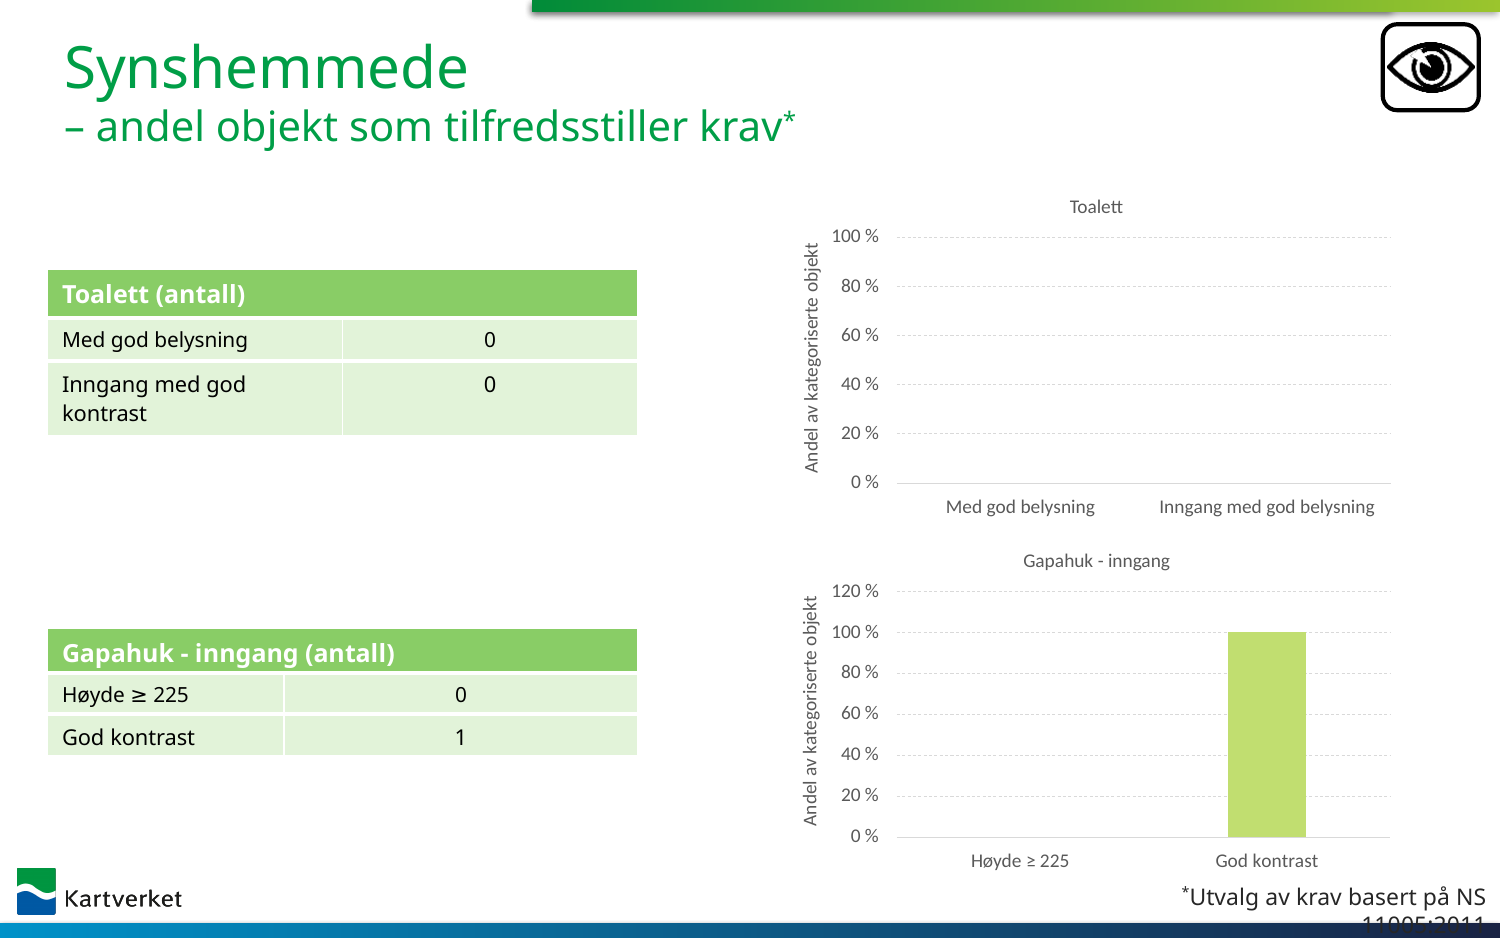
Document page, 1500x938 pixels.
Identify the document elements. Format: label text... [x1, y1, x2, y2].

table_cell 1 [285, 716, 637, 755]
table_cell Inngang med god kontrast [48, 363, 342, 435]
text_box Synshemmede – andel objekt som tilfredsstiller krav* [49, 24, 1431, 158]
table_cell 0 [285, 675, 637, 712]
table_cell Høyde ≥ 225 [48, 675, 283, 712]
text_box *Utvalg av krav basert på NS 11005:2011 [1068, 873, 1500, 938]
table_header Gapahuk - inngang (antall) [48, 629, 637, 671]
table_cell Med god belysning [48, 320, 342, 359]
table_cell 0 [343, 320, 637, 359]
table_cell God kontrast [48, 716, 283, 755]
table_header Toalett (antall) [48, 270, 637, 316]
picture [791, 187, 1402, 526]
picture [791, 541, 1402, 880]
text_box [1382, 24, 1480, 111]
table_cell 0 [343, 363, 637, 435]
